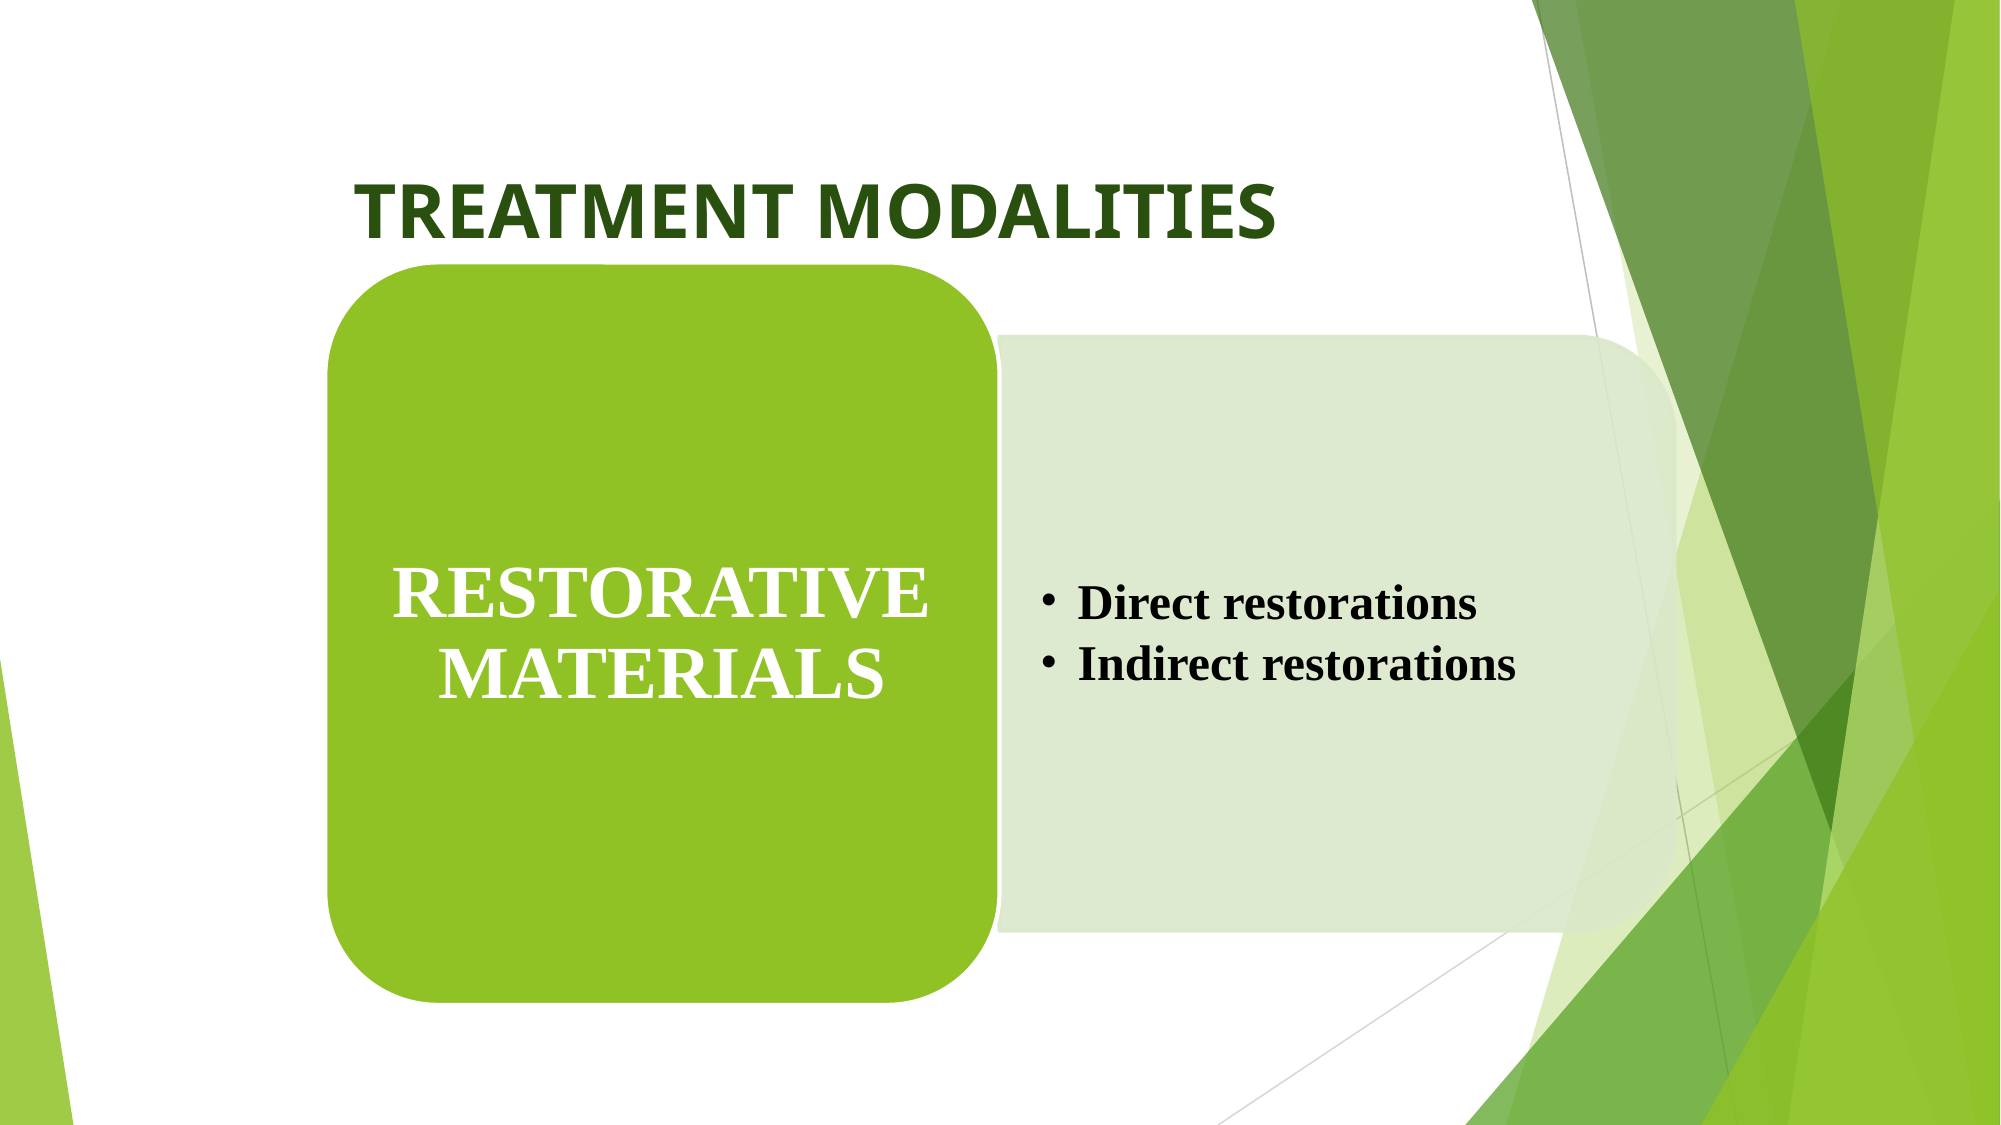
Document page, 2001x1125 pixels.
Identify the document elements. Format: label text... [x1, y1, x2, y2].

title TREATMENT MODALITIES [111, 99, 1522, 317]
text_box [325, 262, 1675, 1006]
